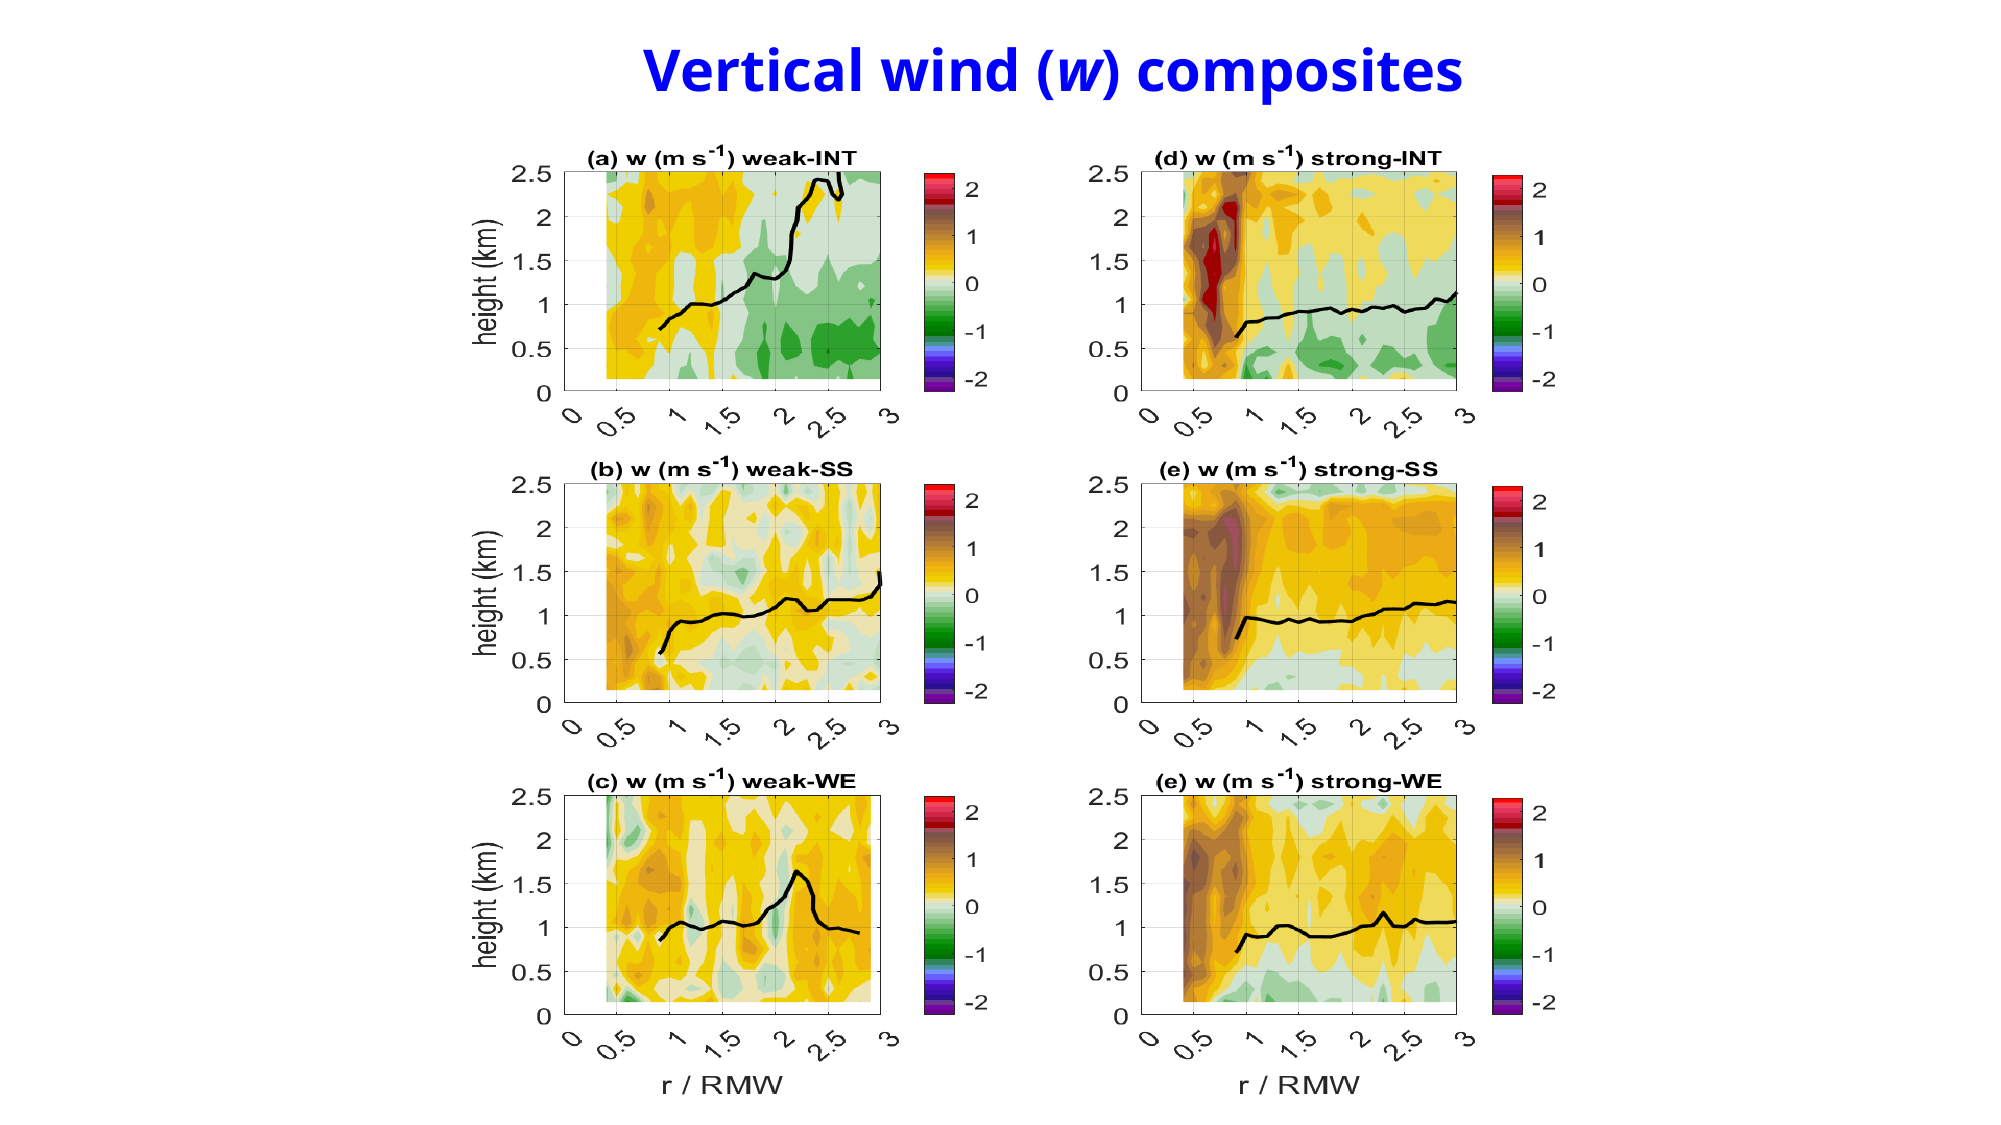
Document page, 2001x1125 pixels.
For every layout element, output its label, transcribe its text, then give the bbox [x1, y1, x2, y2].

picture [437, 127, 1590, 1110]
title Vertical wind (w) composites [49, 33, 2000, 112]
